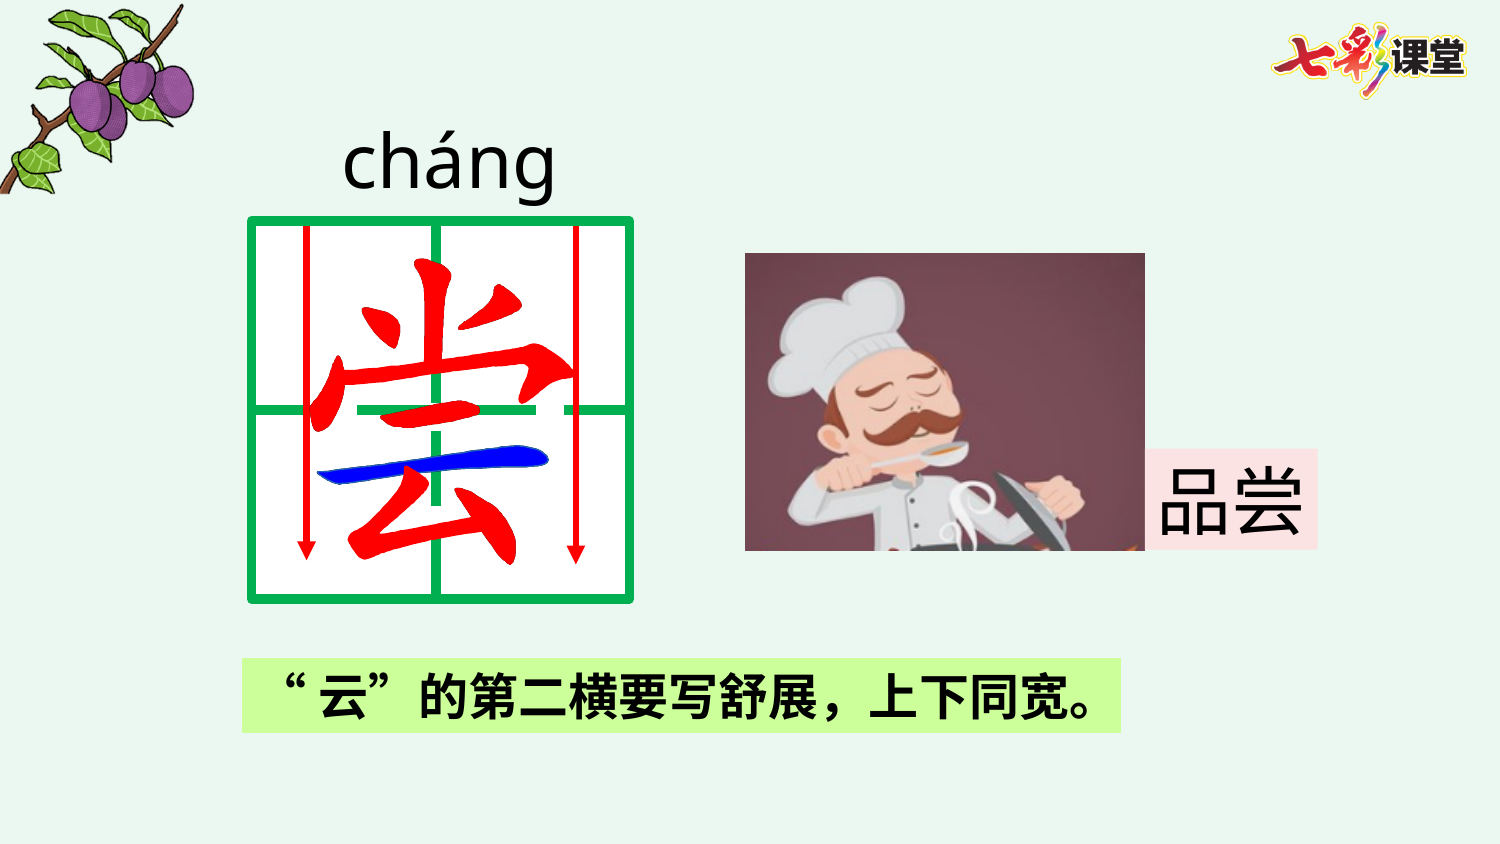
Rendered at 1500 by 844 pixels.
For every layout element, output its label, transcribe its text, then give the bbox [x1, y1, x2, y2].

picture [1269, 21, 1469, 100]
text_box “云”的第二横要写舒展，上下同宽。 [242, 658, 1121, 733]
text_box cháng [327, 106, 574, 212]
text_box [251, 220, 632, 603]
picture [0, 0, 270, 218]
text_box 品尝 [1149, 448, 1318, 550]
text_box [309, 259, 574, 565]
picture [745, 253, 1145, 552]
